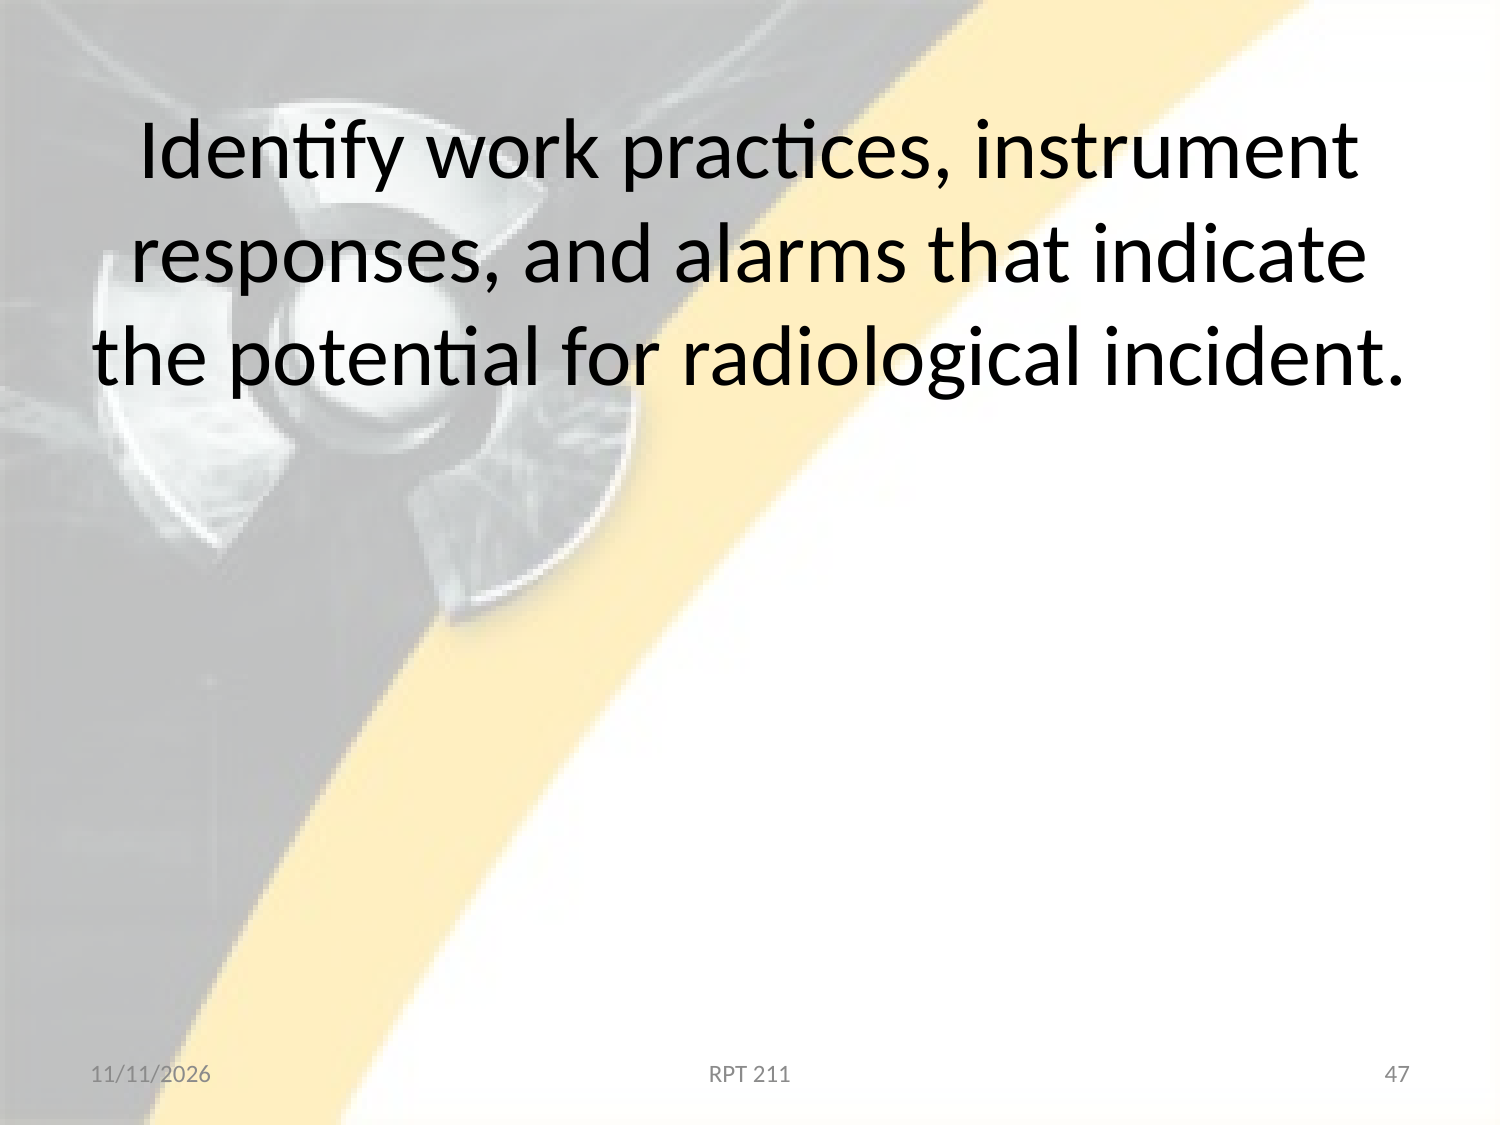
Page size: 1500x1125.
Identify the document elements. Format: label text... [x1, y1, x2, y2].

footer RPT 211 [512, 1042, 988, 1103]
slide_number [75, 1042, 425, 1103]
slide_number 47 [1074, 1042, 1425, 1103]
title Identify work practices, instrument responses, and alarms that indicate the potential for radiological incident. [75, 45, 1425, 450]
